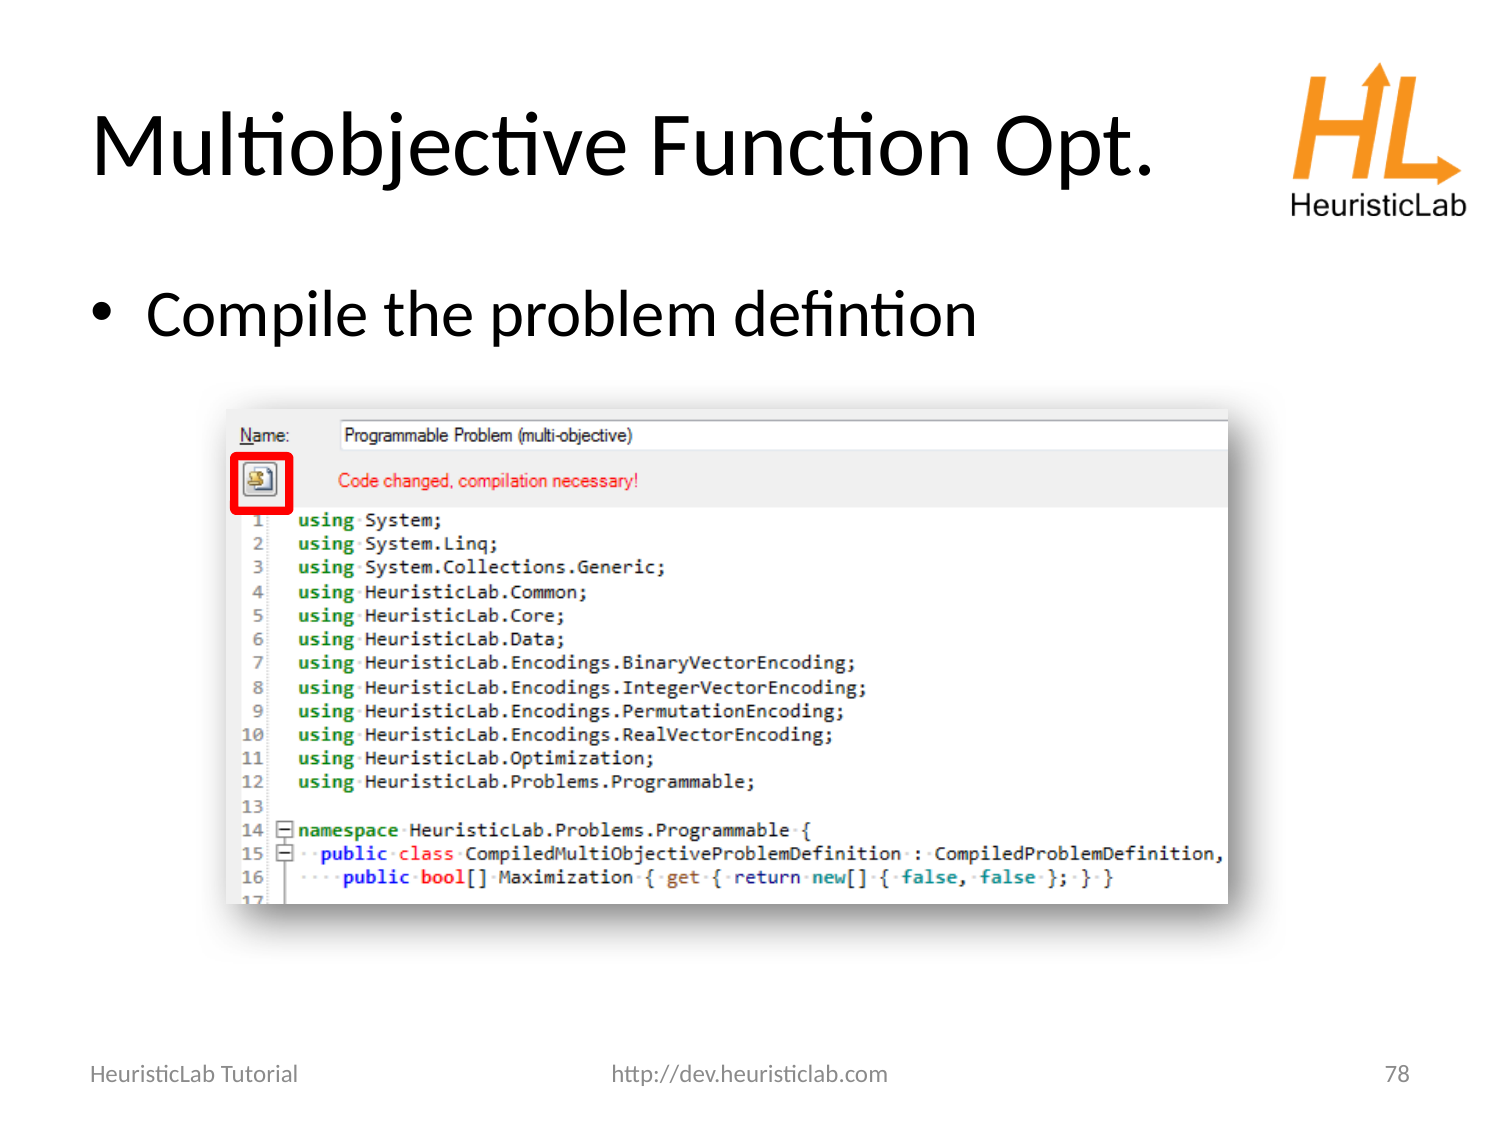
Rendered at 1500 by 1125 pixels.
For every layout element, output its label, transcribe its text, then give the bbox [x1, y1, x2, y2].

slide_number 78 [1074, 1042, 1425, 1103]
footer http://dev.heuristiclab.com [512, 1042, 988, 1103]
picture [225, 409, 1228, 904]
title Multiobjective Function Opt. [75, 45, 1282, 233]
picture [1281, 27, 1474, 244]
slide_number HeuristicLab Tutorial [75, 1042, 425, 1103]
list Compile the problem defintion [75, 262, 1425, 1005]
